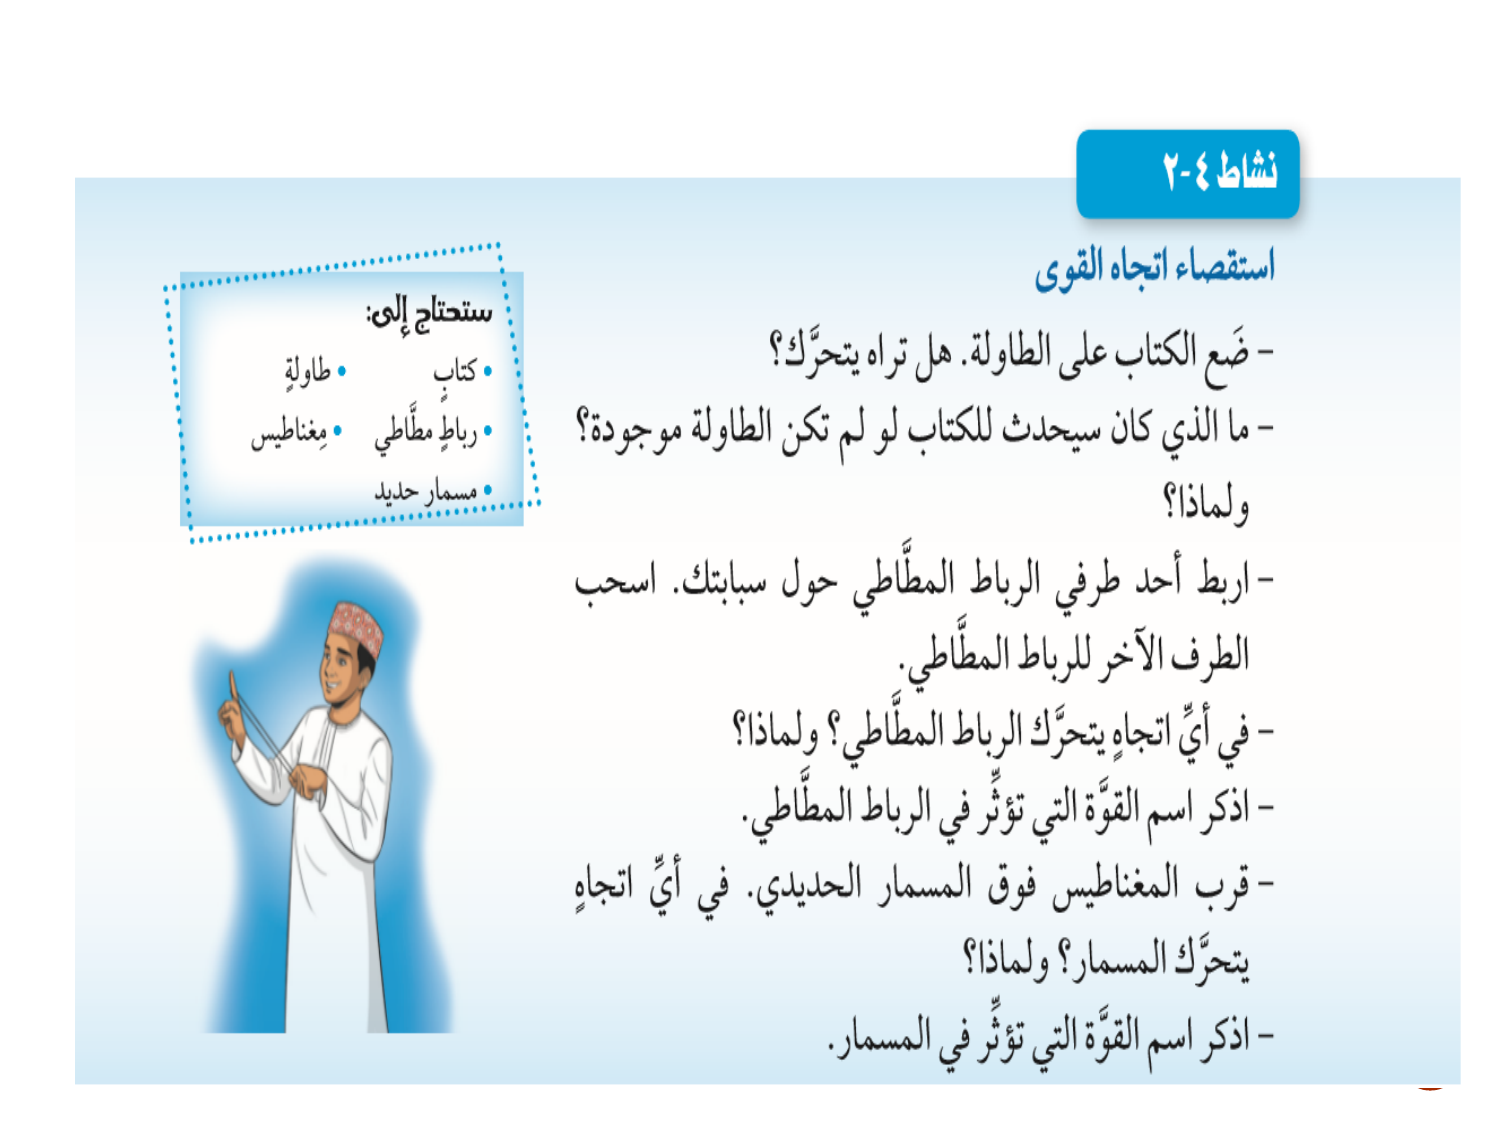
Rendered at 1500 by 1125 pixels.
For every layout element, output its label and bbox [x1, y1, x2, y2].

picture [75, 112, 1463, 1088]
